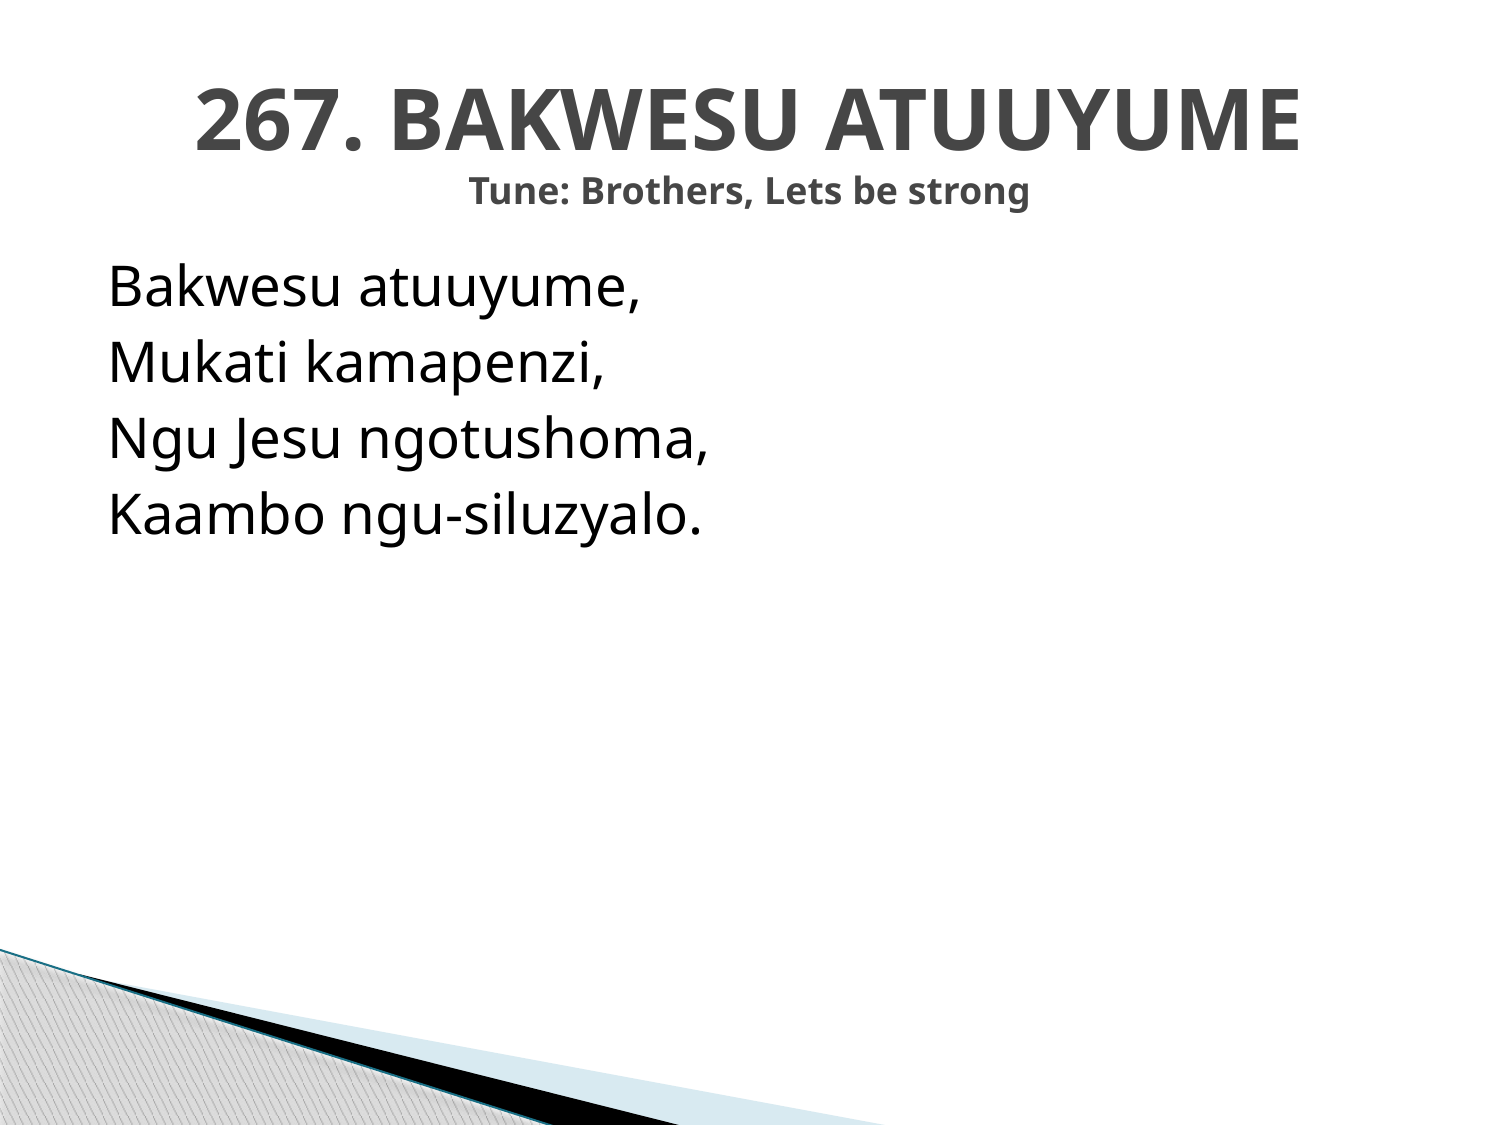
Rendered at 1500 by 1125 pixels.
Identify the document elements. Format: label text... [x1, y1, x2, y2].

list Bakwesu atuuyume, Mukati kamapenzi, Ngu Jesu ngotushoma, Kaambo ngu-siluzyalo. [75, 243, 1425, 986]
title 267. BAKWESU ATUUYUME Tune: Brothers, Lets be strong [75, 45, 1425, 233]
